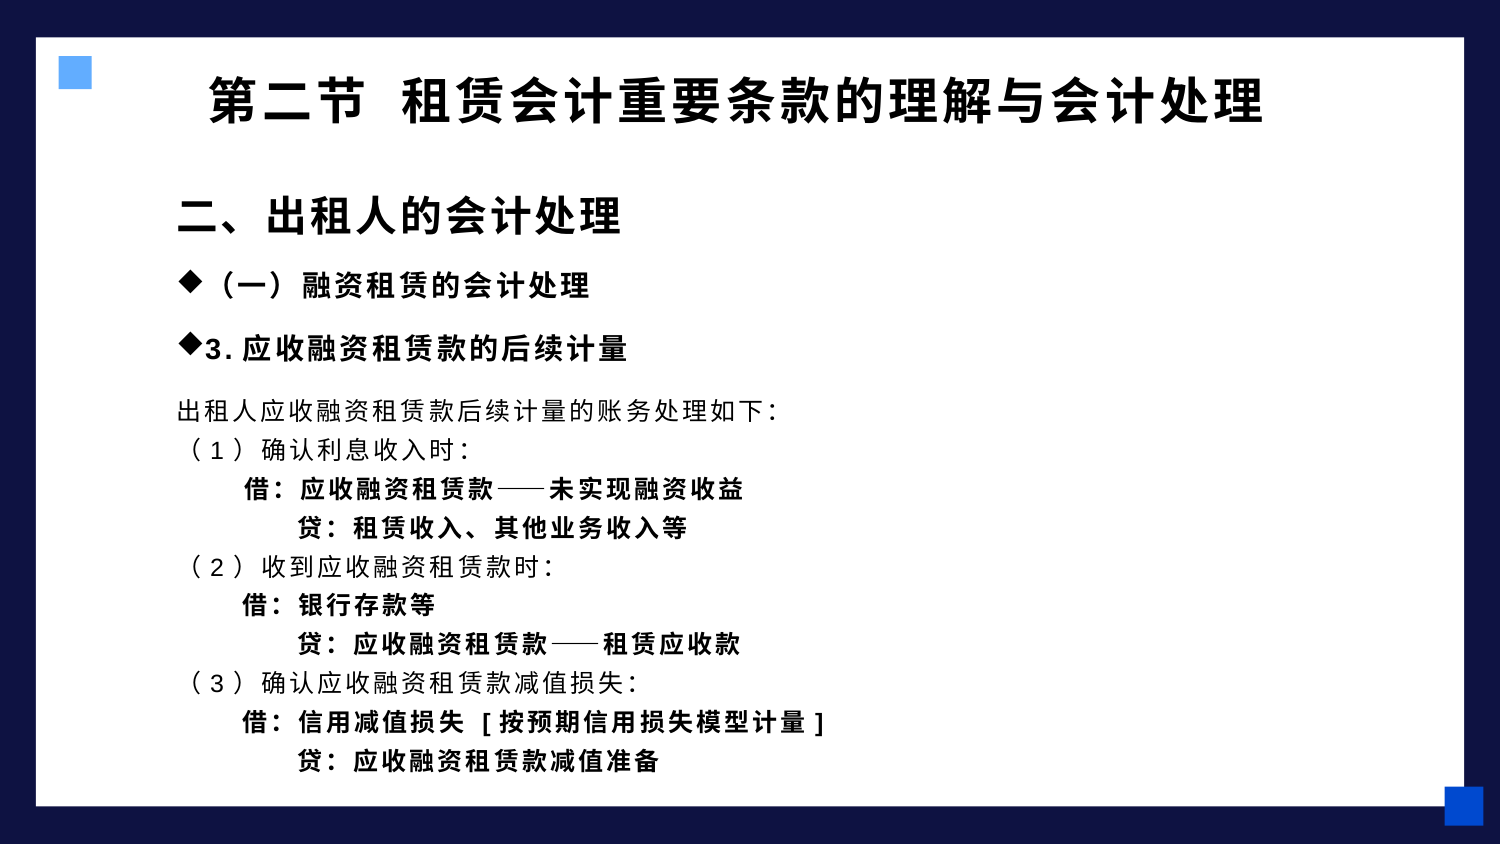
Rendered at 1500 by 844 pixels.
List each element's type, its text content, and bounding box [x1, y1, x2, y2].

list 二、出租人的会计处理 （一）融资租赁的会计处理 3.应收融资租赁款的后续计量 出租人应收融资租赁款后续计量的账务处理如下： （1）确认利息收入时： 借：应收融资租赁款——未实现融资收益 贷：租赁收入、其他业务收入等 （2）收到应收融资租赁款时： 借：银行存款等 贷：应收融资租赁款——租赁应收款 （3）确认应收融资租赁款减值损失： 借：信用减值损失 [按预期信用损失模型计量] 贷：应收融资租赁款减值准备 [159, 179, 1365, 604]
title 第二节 租赁会计重要条款的理解与会计处理 [141, 48, 1327, 138]
